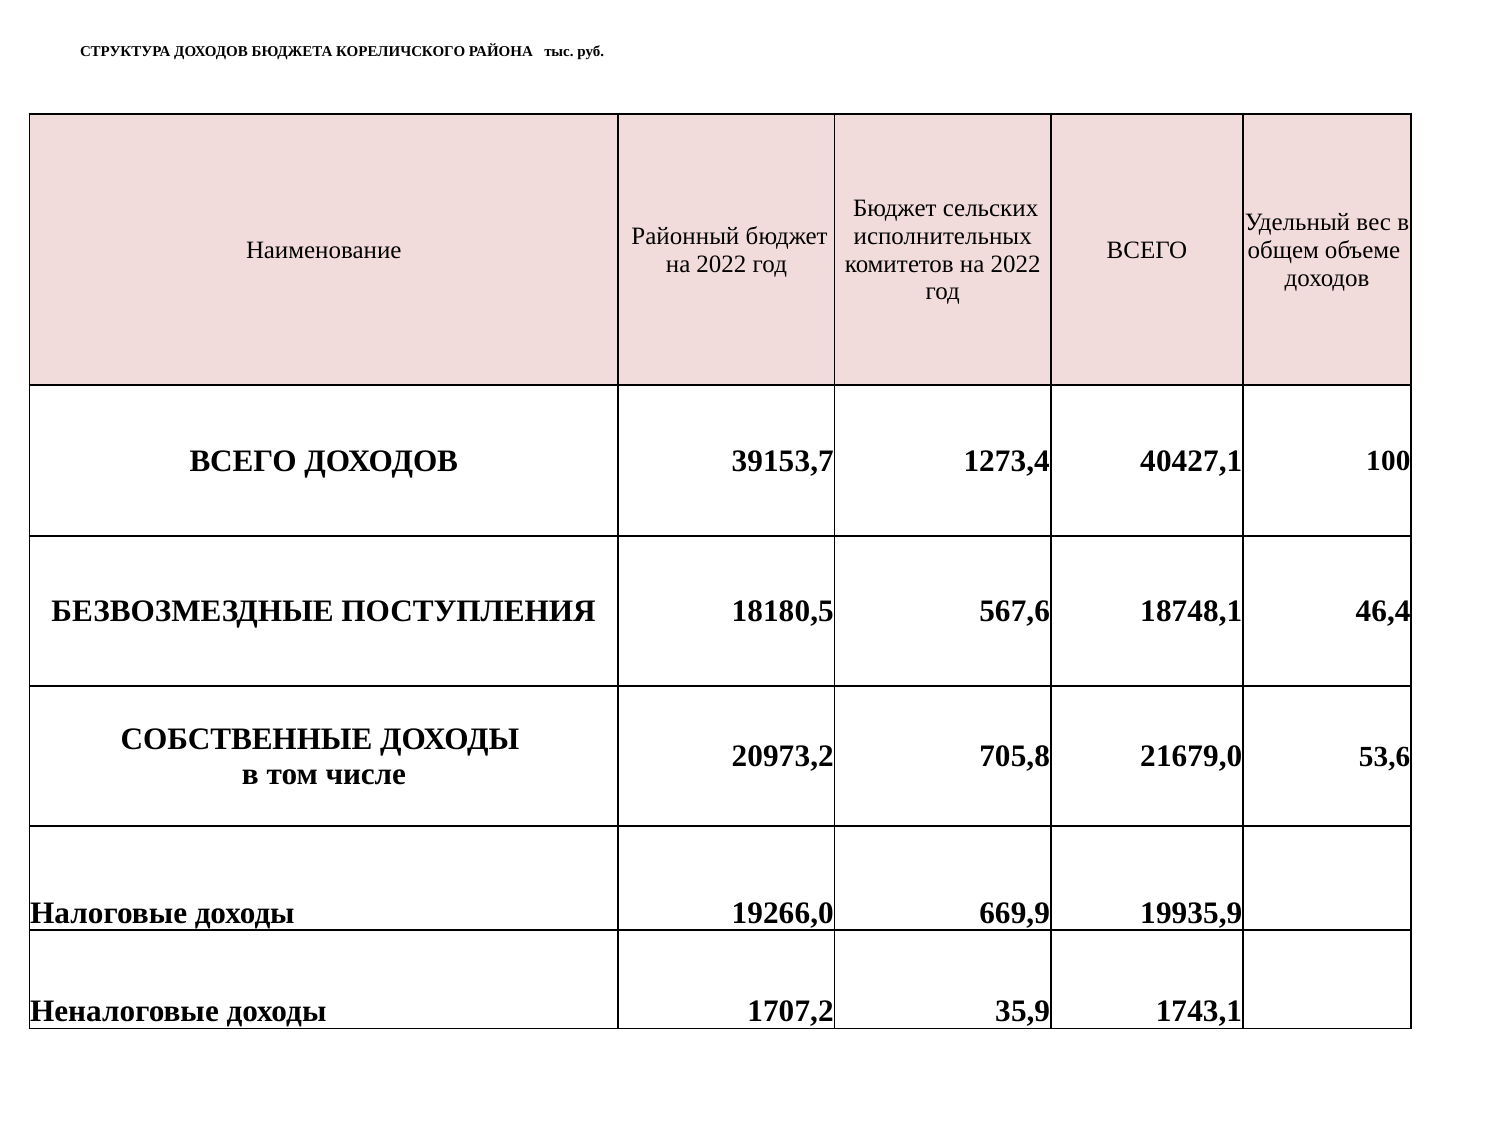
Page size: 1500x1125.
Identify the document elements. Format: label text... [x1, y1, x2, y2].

table_cell Неналоговые доходы [30, 931, 617, 1028]
table_header Наименование [30, 115, 617, 384]
table_cell Налоговые доходы [30, 827, 617, 929]
table_cell 21679,0 [1052, 687, 1242, 825]
table_cell 40427,1 [1052, 386, 1242, 535]
table_cell 18748,1 [1052, 537, 1242, 685]
table_cell 1707,2 [619, 931, 834, 1028]
table_cell 35,9 [835, 931, 1050, 1028]
table_cell 19935,9 [1052, 827, 1242, 929]
table_cell СОБСТВЕННЫЕ ДОХОДЫ в том числе [30, 687, 617, 825]
table_cell БЕЗВОЗМЕЗДНЫЕ ПОСТУПЛЕНИЯ [30, 537, 617, 685]
table_header ВСЕГО [1052, 115, 1242, 384]
table_cell [1244, 931, 1410, 1028]
table_cell 53,6 [1244, 687, 1410, 825]
table_cell 100 [1244, 386, 1410, 535]
title СТРУКТУРА ДОХОДОВ БЮДЖЕТА КОРЕЛИЧСКОГО РАЙОНА тыс. руб. [64, 33, 1483, 68]
table_cell 1743,1 [1052, 931, 1242, 1028]
table_header Районный бюджет на 2022 год [619, 115, 834, 384]
table_cell 19266,0 [619, 827, 834, 929]
table_cell [1244, 827, 1410, 929]
table_cell 705,8 [835, 687, 1050, 825]
table_cell 39153,7 [619, 386, 834, 535]
table_cell ВСЕГО ДОХОДОВ [30, 386, 617, 535]
table_cell 20973,2 [619, 687, 834, 825]
table_cell 669,9 [835, 827, 1050, 929]
table_cell 46,4 [1244, 537, 1410, 685]
table_cell 18180,5 [619, 537, 834, 685]
table_header Бюджет сельских исполнительных комитетов на 2022 год [835, 115, 1050, 384]
table_header Удельный вес в общем объеме доходов [1244, 115, 1410, 384]
table_cell 567,6 [835, 537, 1050, 685]
table_cell 1273,4 [835, 386, 1050, 535]
